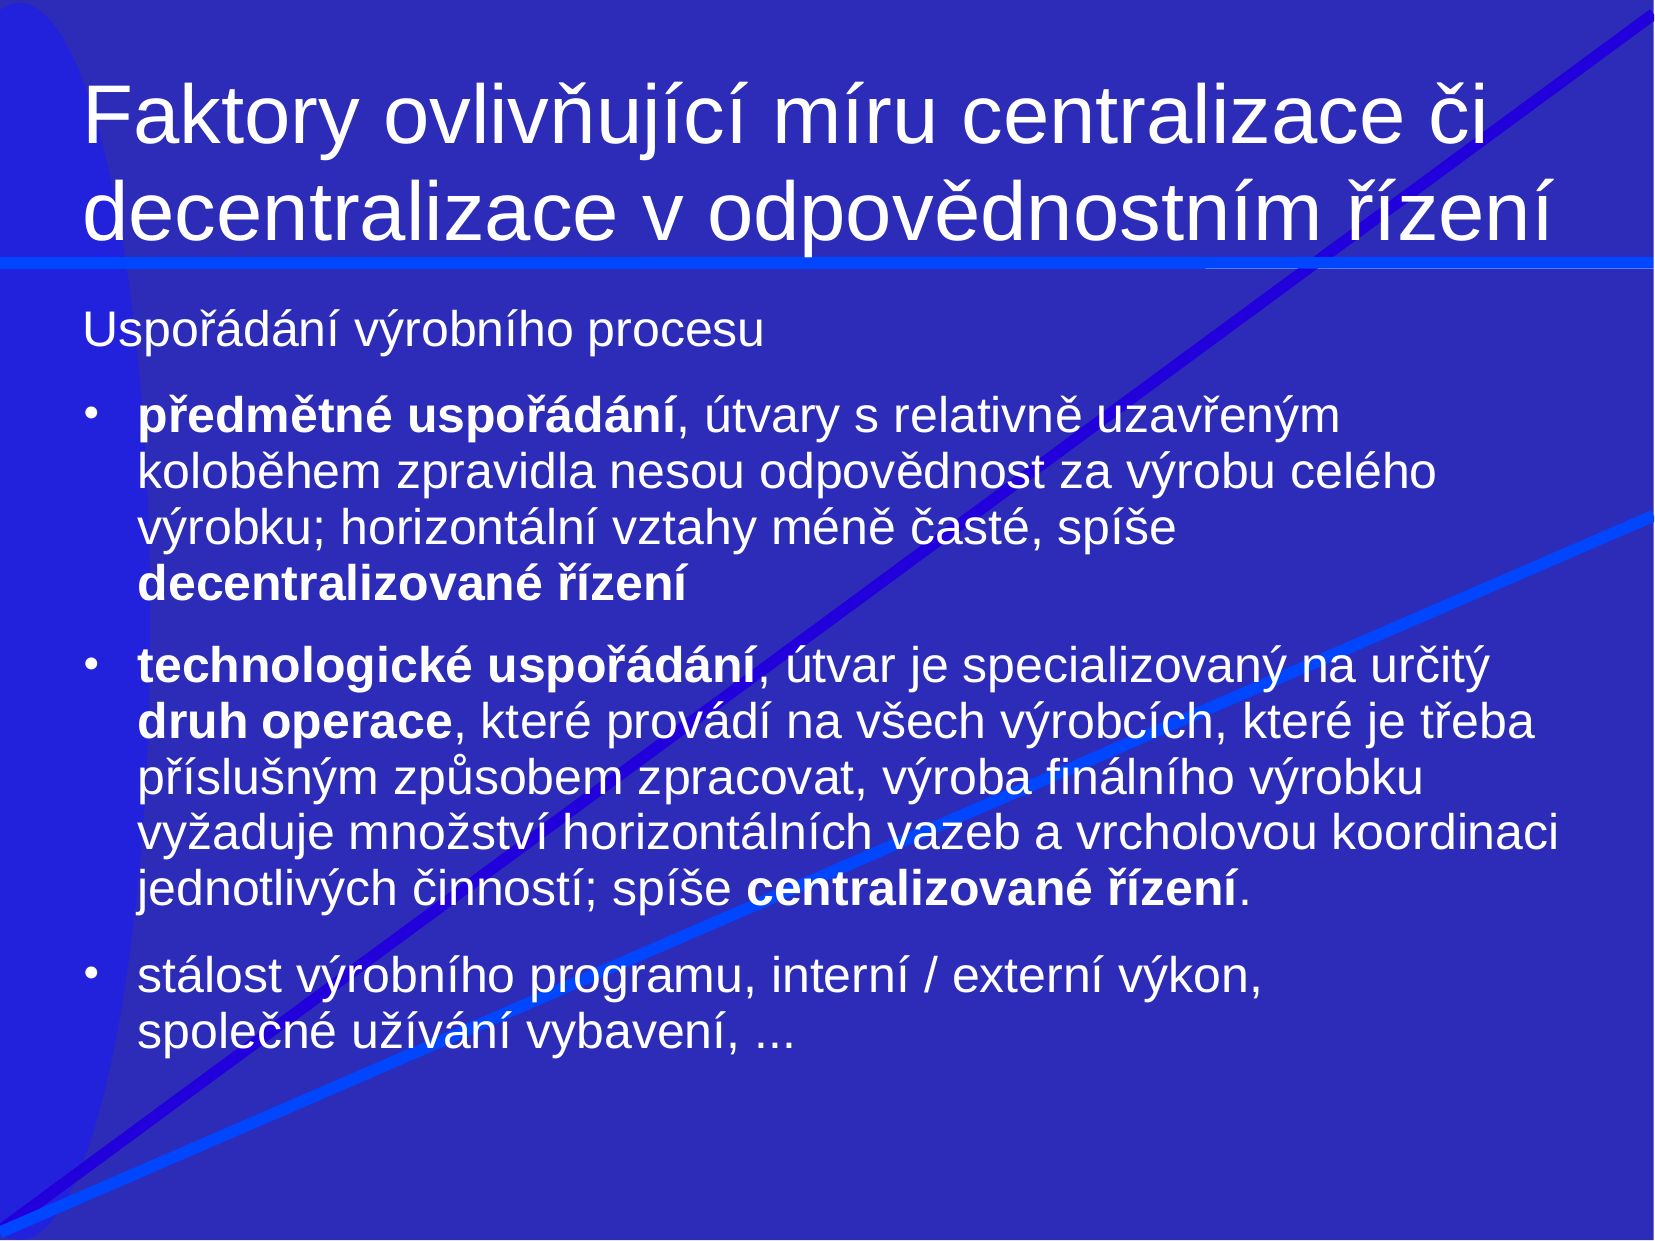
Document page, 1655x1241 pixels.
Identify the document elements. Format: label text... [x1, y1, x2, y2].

title Faktory ovlivňující míru centralizace či decentralizace v odpovědnostním řízení [80, 64, 1574, 272]
text_box Uspořádání výrobního procesu předmětné uspořádání, útvary s relativně uzavřeným koloběhem zpravidla nesou odpovědnost za výrobu celého výrobku; horizontální vztahy méně časté, spíše decentralizované řízení technologické uspořádání, útvar je specializovaný na určitý druh operace, které provádí na všech výrobcích, které je třeba příslušným způsobem zpracovat, výroba finálního výrobku vyžaduje množství horizontálních vazeb a vrcholovou koordinaci jednotlivých činností; spíše centralizované řízení. stálost výrobního programu, interní / externí výkon, společné užívání vybavení, ... [80, 296, 1564, 1059]
